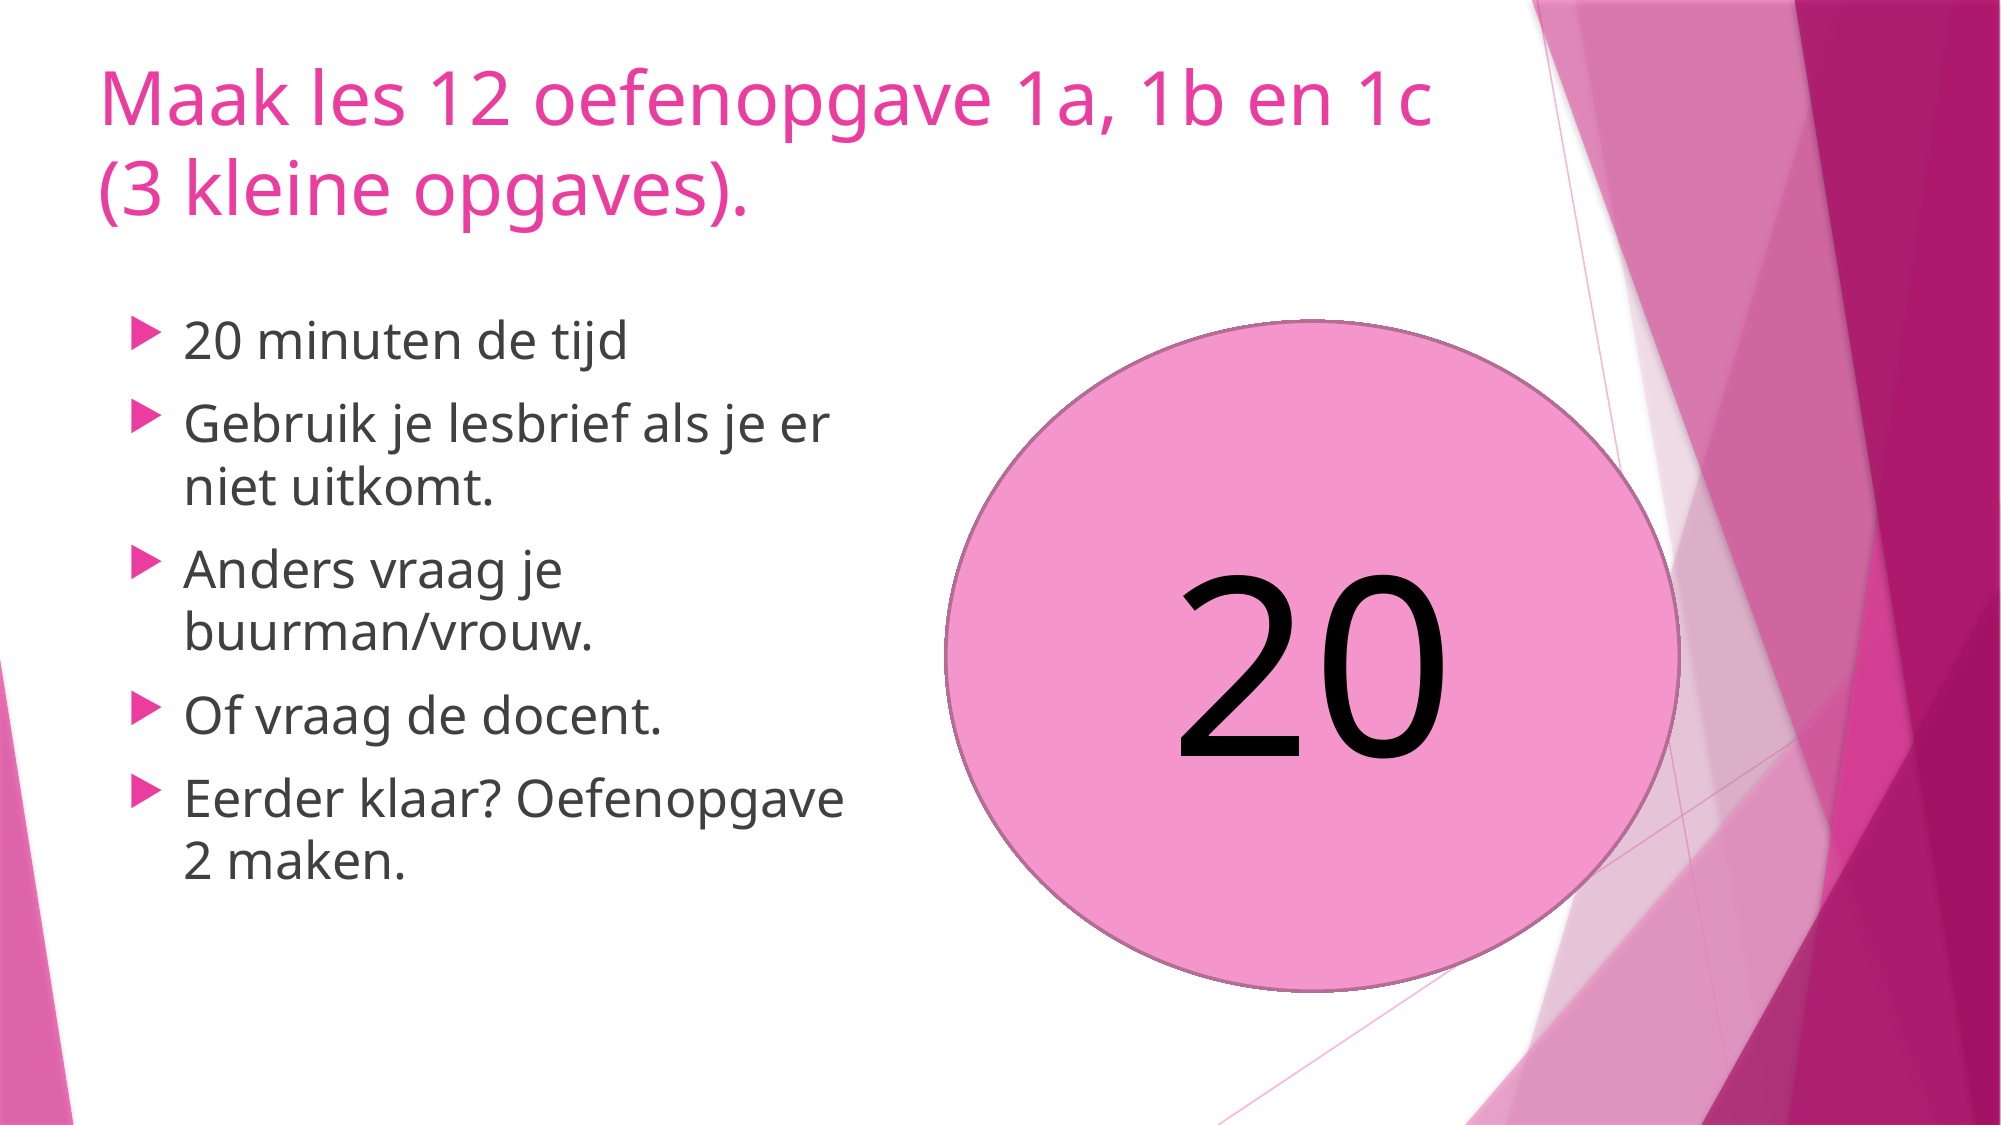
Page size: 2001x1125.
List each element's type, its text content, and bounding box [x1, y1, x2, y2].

title Maak les 12 oefenopgave 1a, 1b en 1c (3 kleine opgaves). [83, 42, 1494, 260]
text_box 20 [944, 319, 1681, 993]
list 20 minuten de tijd Gebruik je lesbrief als je er niet uitkomt. Anders vraag je buurman/vrouw. Of vraag de docent. Eerder klaar? Oefenopgave 2 maken. [112, 299, 896, 992]
